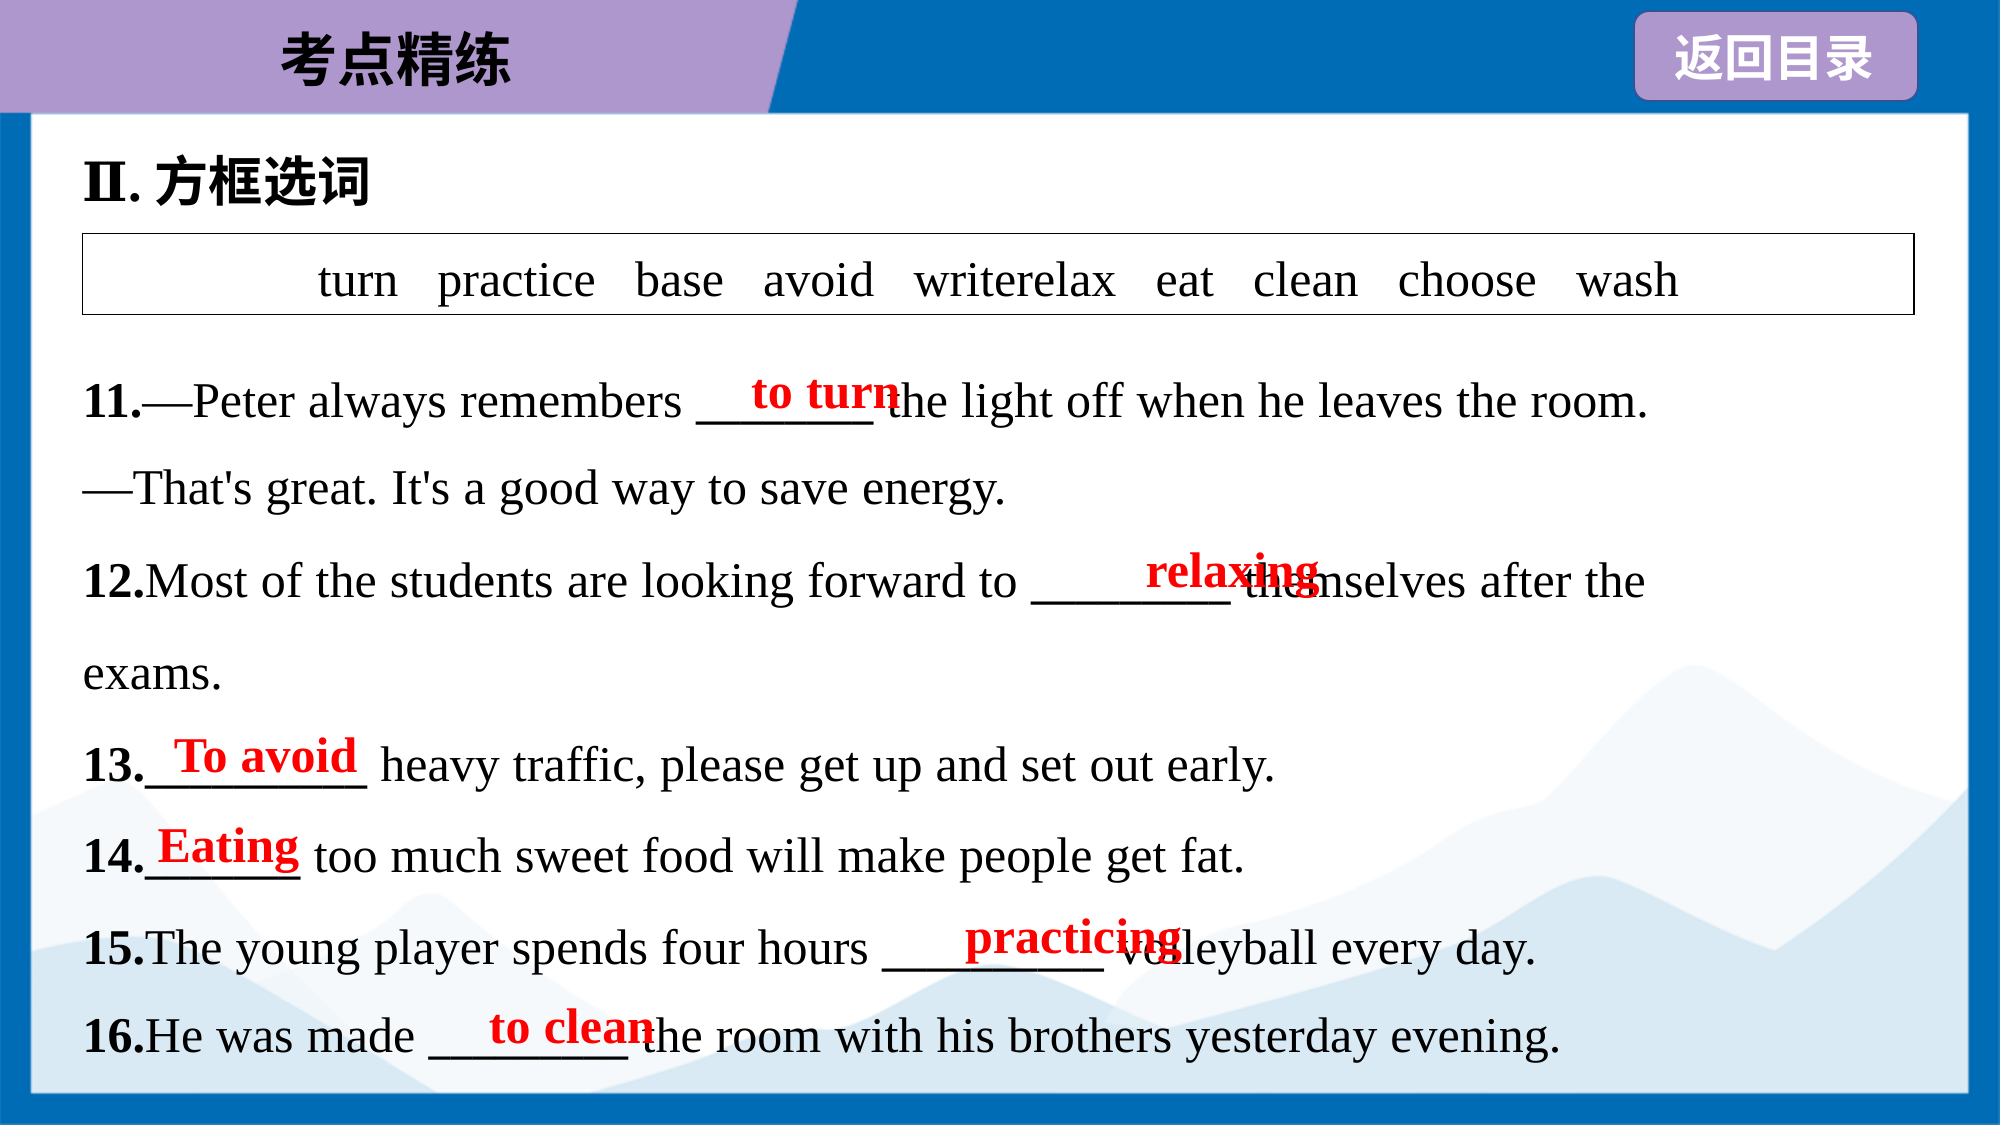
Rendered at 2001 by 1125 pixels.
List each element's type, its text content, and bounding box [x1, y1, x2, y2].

text_box 12.Most of the students are looking forward to _________ themselves after the exams. 13.__________ heavy traffic, please get up and set out early. 14._______ too much sweet food will make people get fat. 15.The young player spends four hours __________ volleyball every day. 16.He was made _________ the room with his brothers yesterday evening. [82, 516, 1917, 1053]
table_header turn practice base avoid writerelax eat clean choose wash [83, 234, 1913, 314]
text_box to turn [727, 330, 925, 409]
text_box 11.—Peter always remembers ________ the light off when he leaves the room. —That's great. It's a good way to save energy. [82, 335, 1917, 505]
text_box practicing [947, 876, 1201, 955]
picture [0, 0, 2000, 1125]
text_box Eating [139, 784, 318, 864]
text_box To avoid [149, 695, 382, 773]
text_box to clean [464, 966, 679, 1045]
text_box Ⅱ.方框选词 [82, 146, 1917, 212]
text_box relaxing [1127, 509, 1338, 589]
